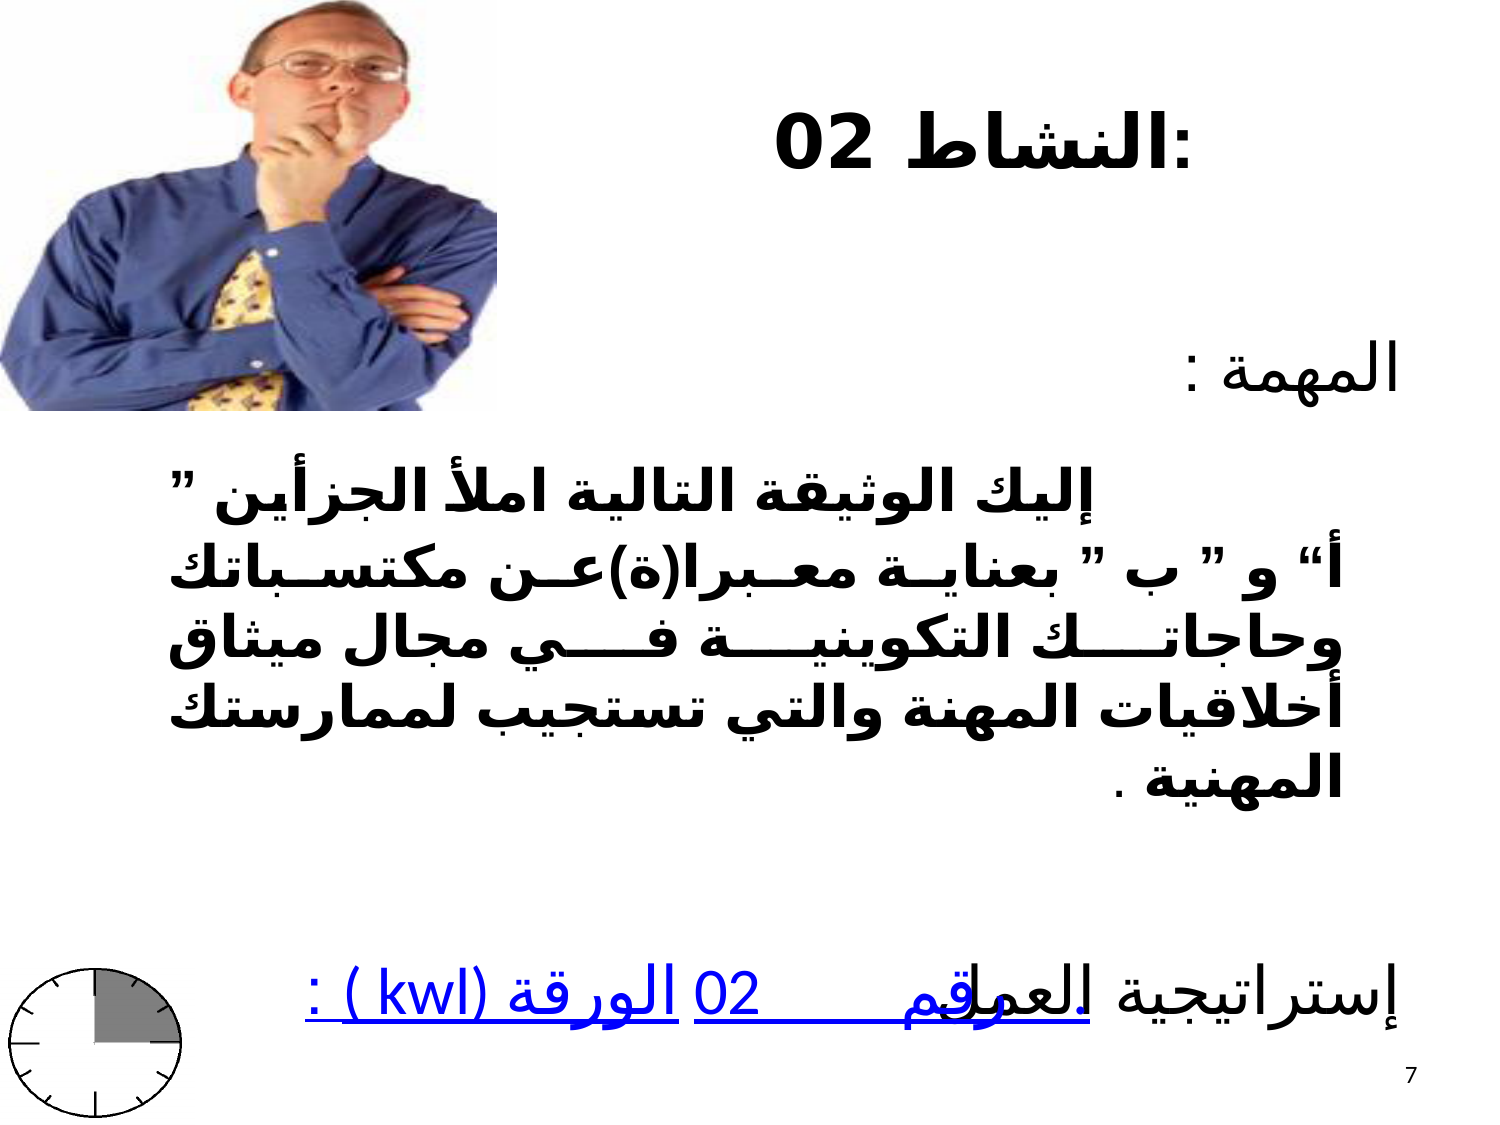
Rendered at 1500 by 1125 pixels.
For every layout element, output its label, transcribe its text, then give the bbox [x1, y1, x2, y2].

title النشاط 02: [688, 44, 1426, 234]
slide_number 7 [1396, 1050, 1426, 1097]
picture [0, 962, 195, 1125]
list المهمة : إليك الوثيقة التالية املأ الجزأين ” أ“ و ” ب ” بعناية معبرا(ة)عن مكتسباتك وحاجاتك التكوينية في مجال ميثاق أخلاقيات المهنة والتي تستجيب لممارستك المهنية . إستراتيجية العمل : ( kwl) الورقة رقم 02. [159, 316, 1410, 1095]
picture [0, 0, 497, 411]
